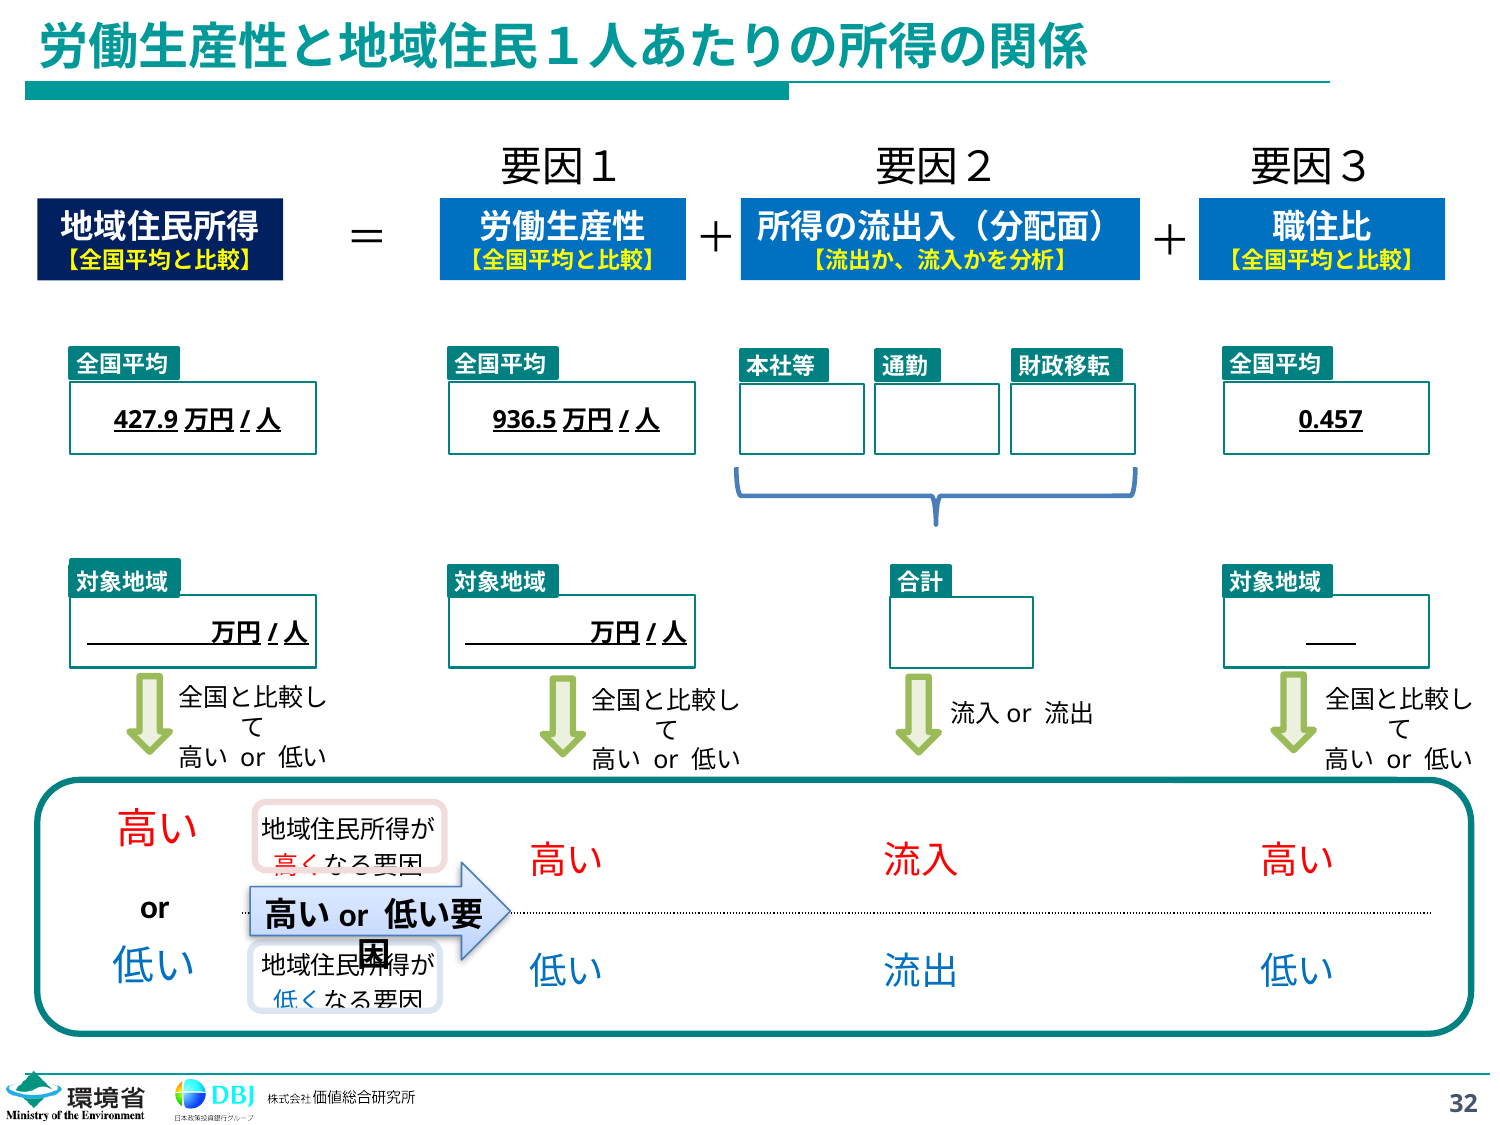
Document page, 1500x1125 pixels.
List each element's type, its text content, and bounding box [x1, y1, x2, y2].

text_box 合計 [890, 564, 952, 598]
picture [171, 1075, 419, 1125]
title 労働生産性と地域住民１人あたりの所得の関係 [23, 0, 1353, 83]
text_box ＋ [680, 203, 742, 268]
text_box 要因２ [853, 132, 1023, 198]
text_box 全国と比較して 高い or 低い [1304, 676, 1495, 781]
text_box [898, 676, 940, 753]
text_box ＋ [1135, 206, 1197, 271]
text_box 所得の流出入（分配面） 【流出か、流入かを分析】 [740, 198, 1140, 281]
picture [2, 1071, 148, 1125]
text_box [129, 676, 171, 752]
text_box [875, 383, 1000, 455]
text_box 全国平均 [1222, 346, 1333, 380]
text_box 対象地域 [447, 564, 559, 598]
text_box [37, 779, 1472, 1034]
text_box 427.9万円/人 [70, 381, 317, 455]
text_box 対象地域 [1222, 564, 1333, 598]
text_box 職住比 【全国平均と比較】 [1199, 198, 1446, 281]
text_box [739, 383, 864, 455]
text_box [1273, 674, 1314, 751]
text_box 32 [1431, 1080, 1496, 1122]
text_box 全国平均 [447, 346, 559, 380]
text_box 全国平均 [68, 346, 180, 380]
text_box 万円/人 [70, 595, 317, 668]
text_box [542, 678, 584, 755]
text_box 対象地域 [68, 564, 180, 598]
text_box 936.5万円/人 [448, 381, 695, 455]
slide_number 32 [1393, 1079, 1500, 1122]
text_box 0.457 [1223, 381, 1429, 455]
text_box 流入or 流出 [929, 689, 1118, 735]
text_box 対象地域 [69, 558, 181, 592]
text_box 万円/人 [448, 595, 695, 668]
text_box [1011, 383, 1136, 455]
text_box 本社等 [739, 348, 829, 382]
text_box 全国と比較して 高い or 低い [571, 676, 762, 779]
text_box 要因３ [1228, 132, 1398, 198]
text_box 地域住民所得 【全国平均と比較】 [37, 198, 284, 281]
text_box 要因１ [478, 132, 648, 198]
text_box 通勤 [874, 348, 941, 382]
text_box [1223, 595, 1429, 668]
text_box 全国と比較して 高い or 低い [158, 674, 349, 779]
text_box [889, 596, 1033, 668]
text_box ＝ [282, 203, 452, 269]
text_box 労働生産性 【全国平均と比較】 [439, 198, 686, 281]
text_box [735, 467, 1137, 526]
text_box 財政移転 [1011, 348, 1123, 382]
